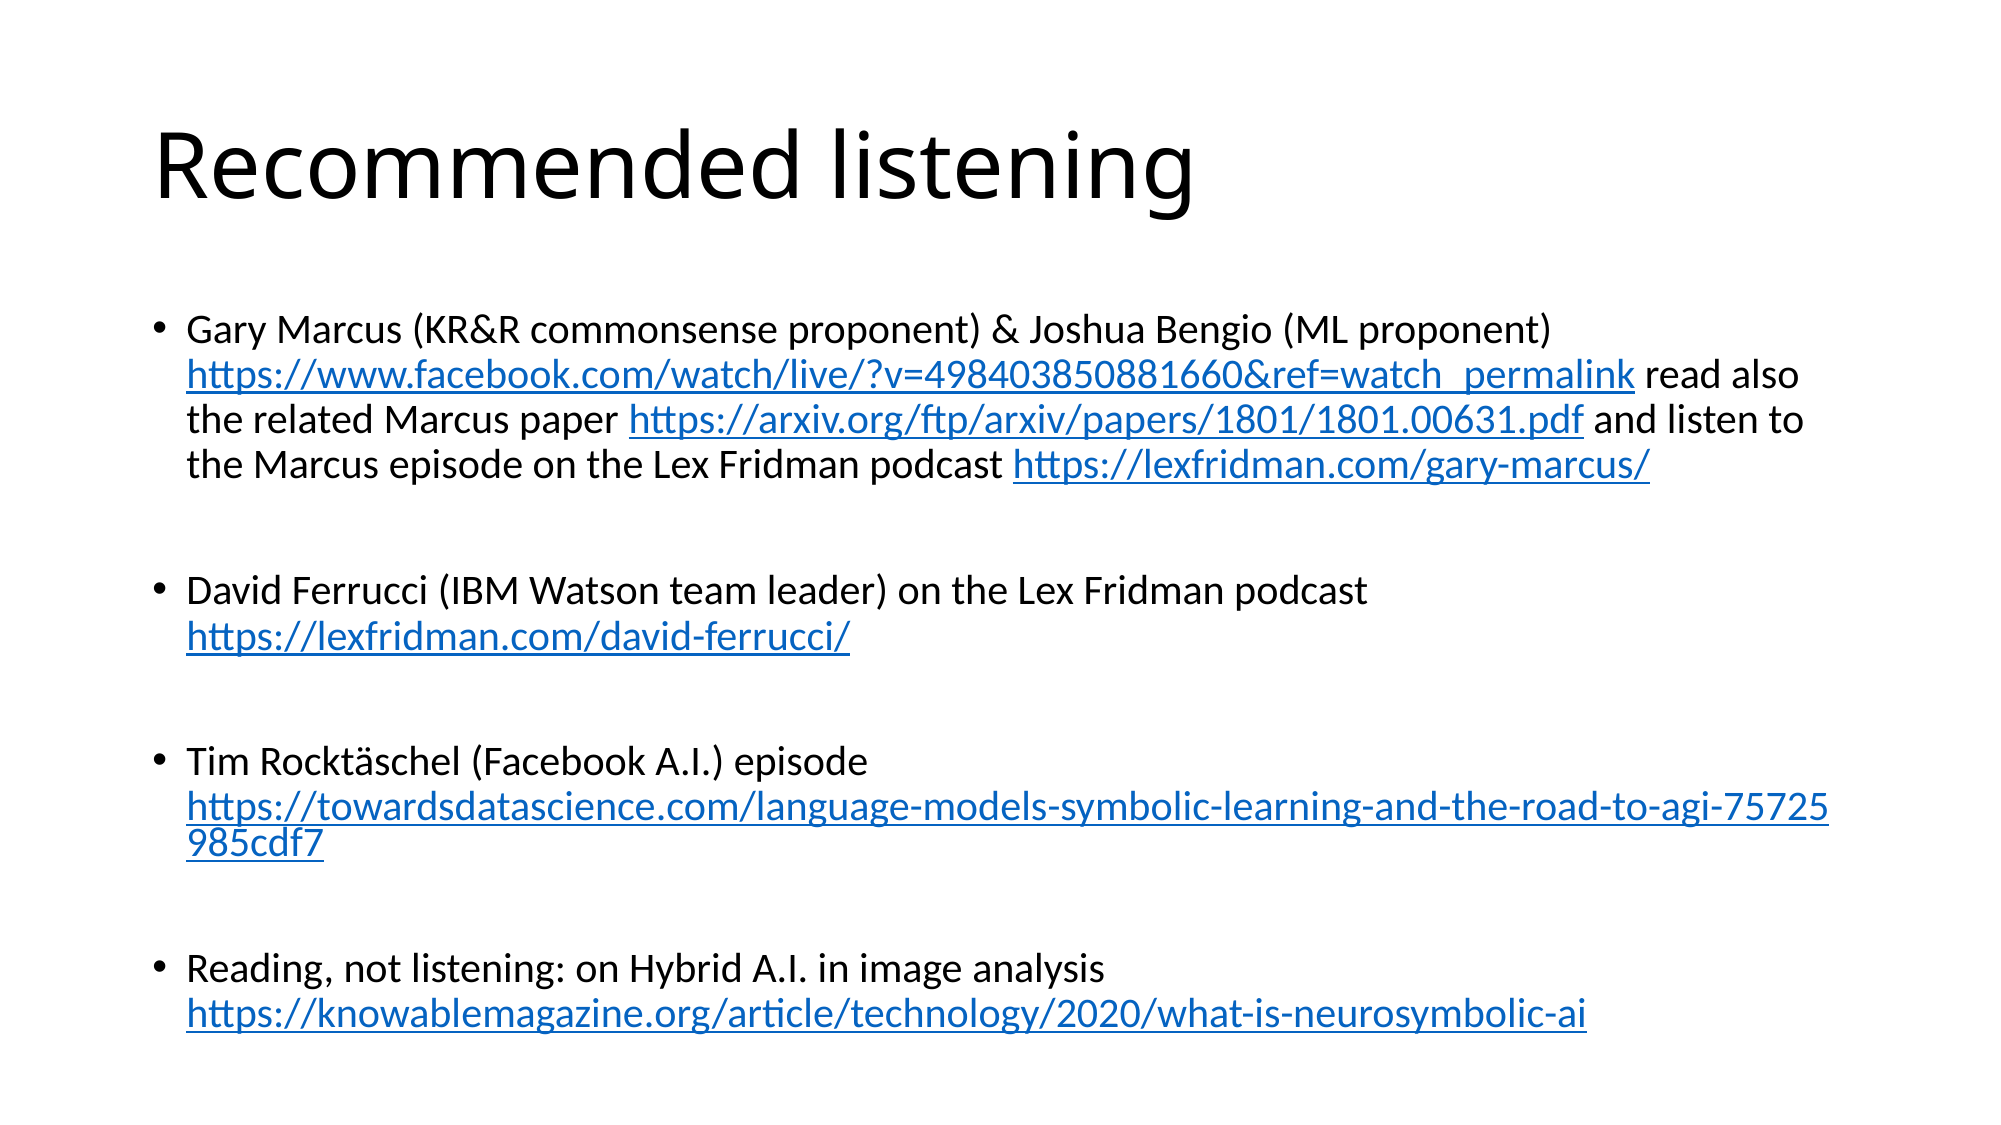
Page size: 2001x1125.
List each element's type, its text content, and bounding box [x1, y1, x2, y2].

title Recommended listening [137, 59, 1863, 278]
list Gary Marcus (KR&R commonsense proponent) & Joshua Bengio (ML proponent) https://www.facebook.com/watch/live/?v=498403850881660&ref=watch_permalink read also the related Marcus paper https://arxiv.org/ftp/arxiv/papers/1801/1801.00631.pdf and listen to the Marcus episode on the Lex Fridman podcast https://lexfridman.com/gary-marcus/ David Ferrucci (IBM Watson team leader) on the Lex Fridman podcast https://lexfridman.com/david-ferrucci/ Tim Rocktäschel (Facebook A.I.) episode https://towardsdatascience.com/language-models-symbolic-learning-and-the-road-to-agi-75725985cdf7 Reading, not listening: on Hybrid A.I. in image analysis https://knowablemagazine.org/article/technology/2020/what-is-neurosymbolic-ai [137, 299, 1863, 1014]
